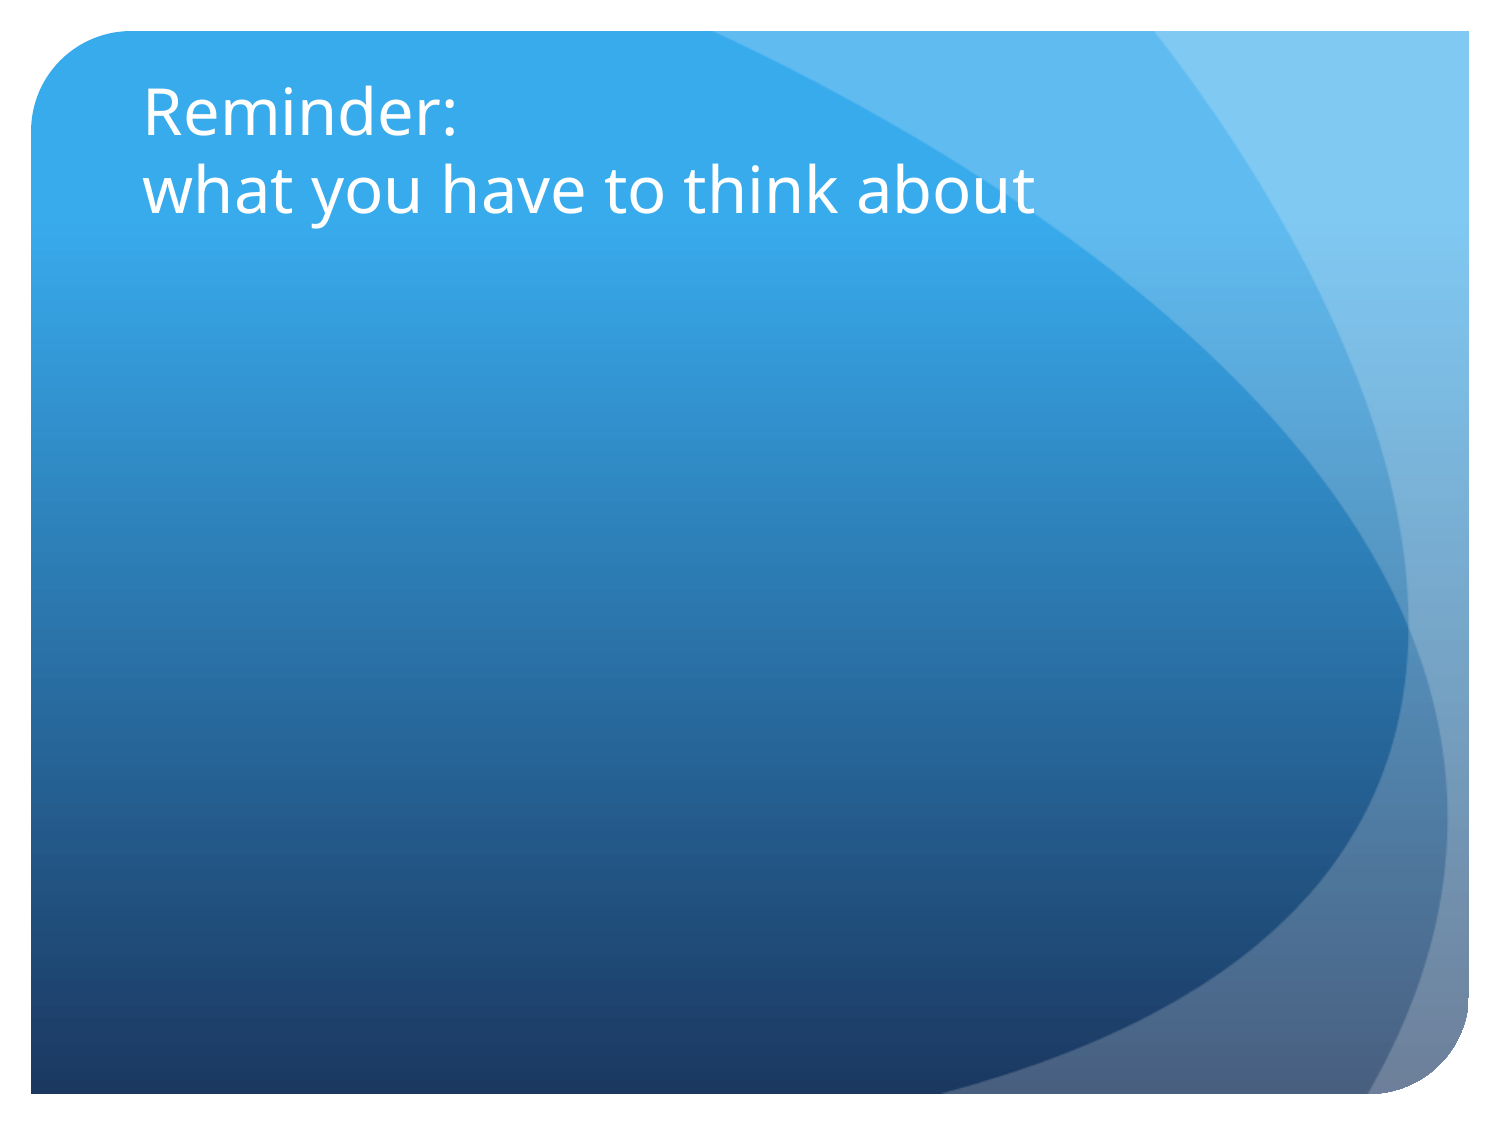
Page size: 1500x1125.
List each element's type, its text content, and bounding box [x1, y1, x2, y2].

picture [24, 30, 1473, 1094]
title Reminder: what you have to think about [127, 62, 1372, 234]
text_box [273, 384, 1274, 1052]
